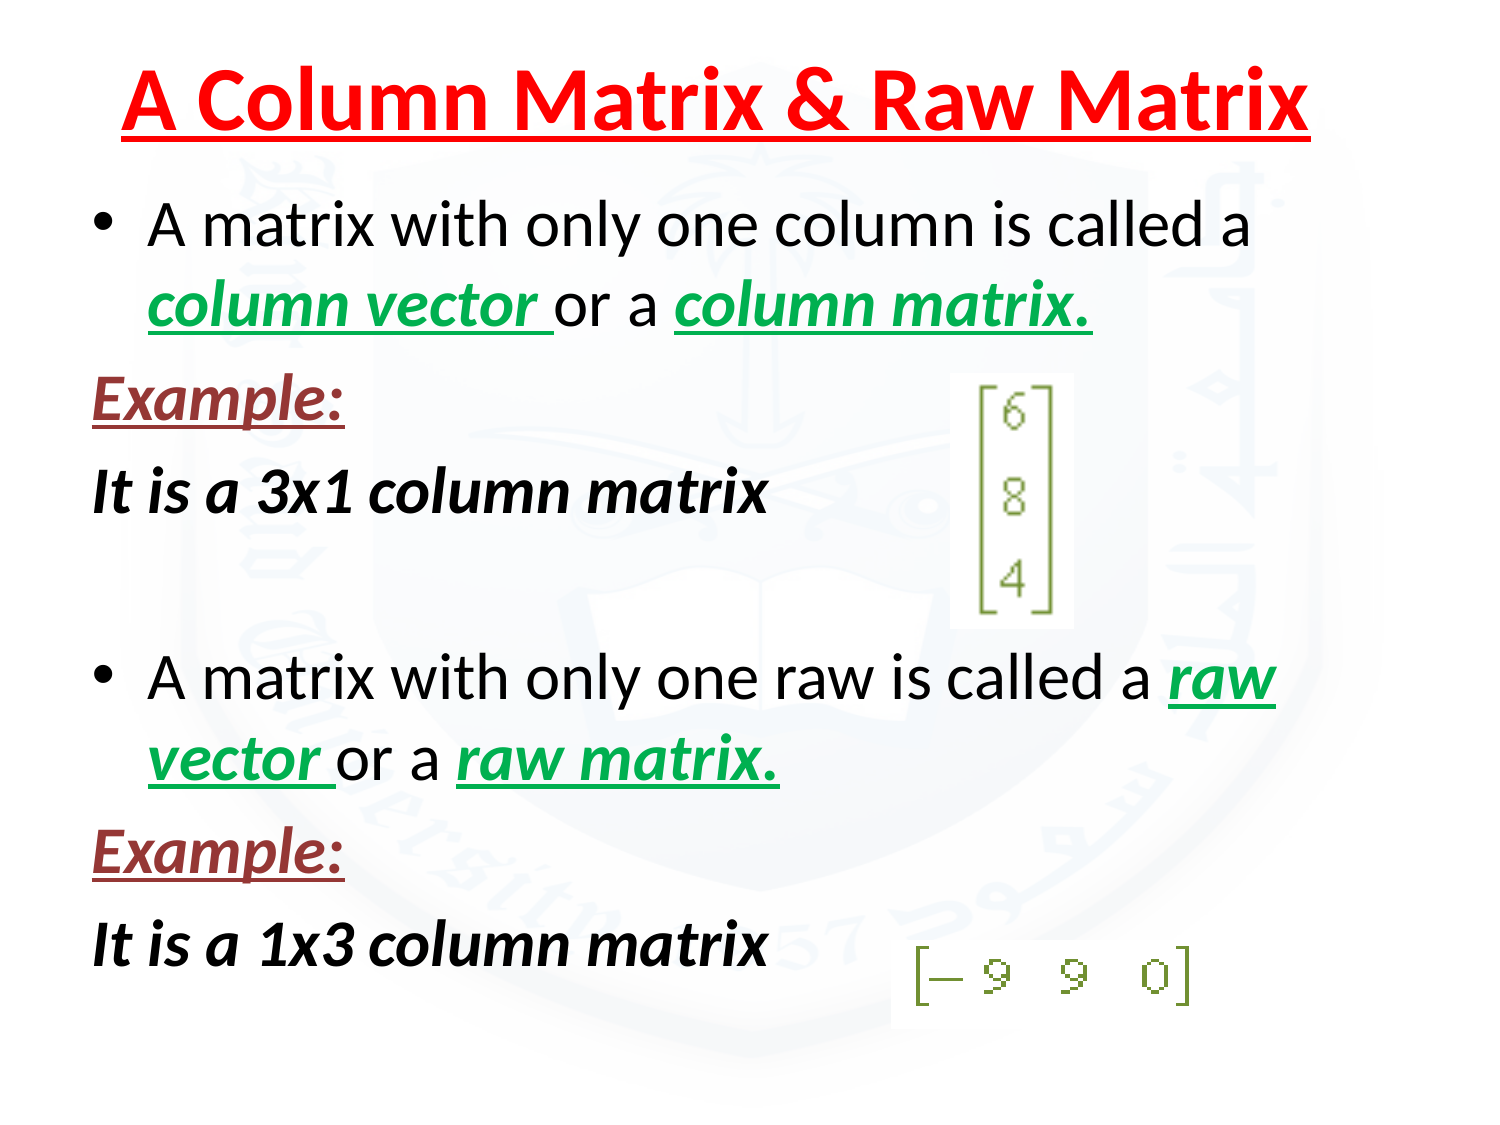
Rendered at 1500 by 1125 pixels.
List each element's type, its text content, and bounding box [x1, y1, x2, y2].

list A matrix with only one column is called a column vector or a column matrix. Example: It is a 3x1 column matrix A matrix with only one raw is called a raw vector or a raw matrix. Example: It is a 1x3 column matrix [76, 172, 1427, 1076]
picture [891, 940, 1211, 1029]
title A Column Matrix & Raw Matrix [41, 0, 1392, 188]
picture [950, 373, 1074, 630]
